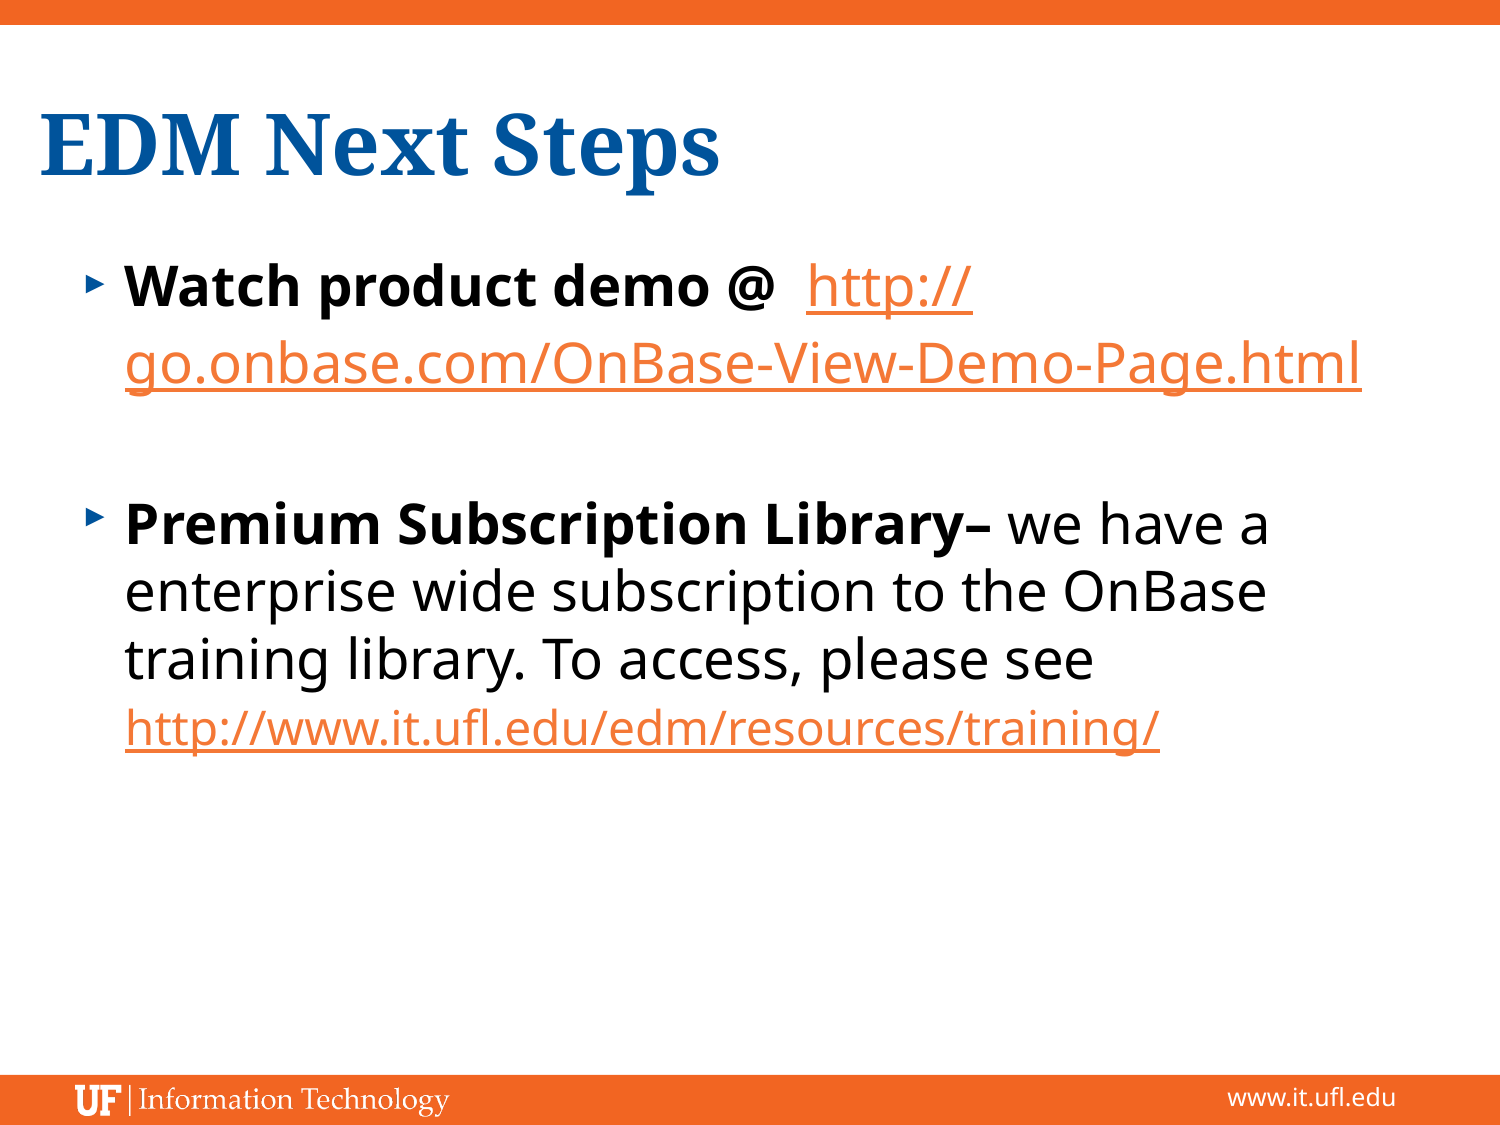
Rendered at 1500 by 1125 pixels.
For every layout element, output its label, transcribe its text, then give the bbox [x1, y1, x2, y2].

title EDM Next Steps [24, 50, 1475, 233]
list Watch product demo @ http://go.onbase.com/OnBase-View-Demo-Page.html Premium Subscription Library– we have a enterprise wide subscription to the OnBase training library. To access, please see http://www.it.ufl.edu/edm/resources/training/ [50, 243, 1463, 986]
picture [75, 1083, 450, 1117]
